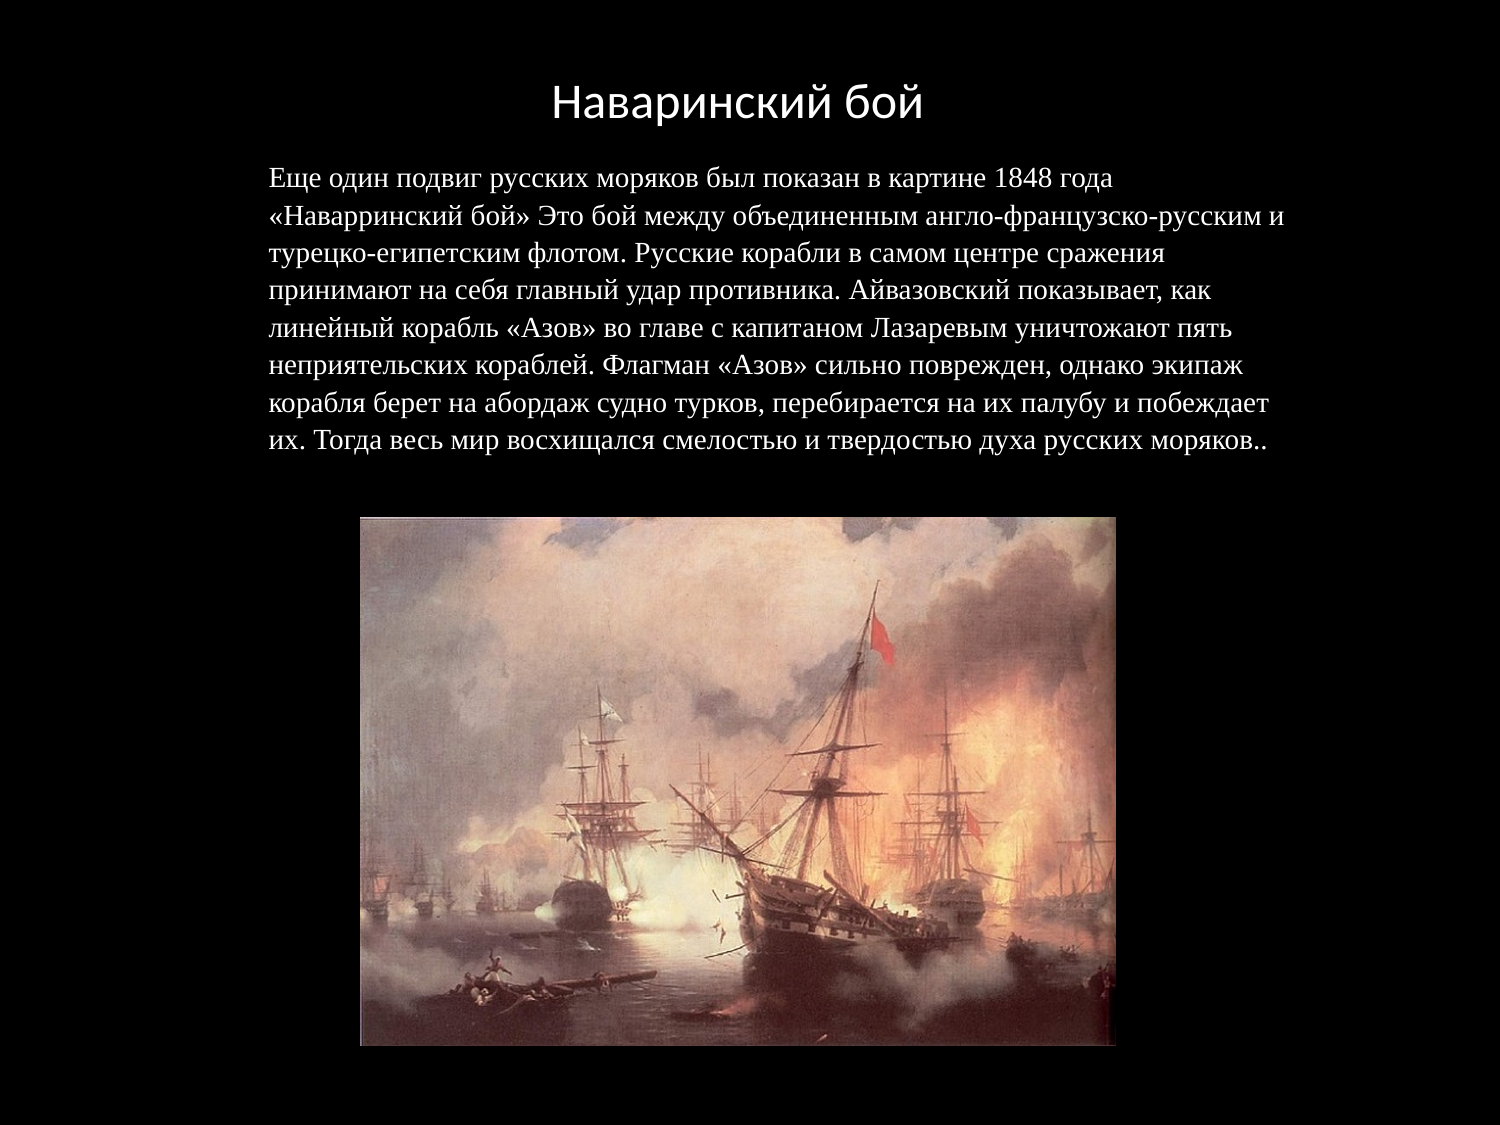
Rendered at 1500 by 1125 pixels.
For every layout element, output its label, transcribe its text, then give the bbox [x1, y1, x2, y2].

title Наваринский бой [515, 42, 961, 148]
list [359, 517, 1116, 1047]
text_box Еще один подвиг русских моряков был показан в картине 1848 года «Наварринский бой» Это бой между объединенным англо-французско-русским и турецко-египетским флотом. Русские корабли в самом центре сражения принимают на себя главный удар противника. Айвазовский показывает, как линейный корабль «Азов» во главе с капитаном Лазаревым уничтожают пять неприятельских кораблей. Флагман «Азов» сильно поврежден, однако экипаж корабля берет на абордаж судно турков, перебирается на их палубу и побеждает их. Тогда весь мир восхищался смелостью и твердостью духа русских моряков.. [253, 148, 1314, 463]
